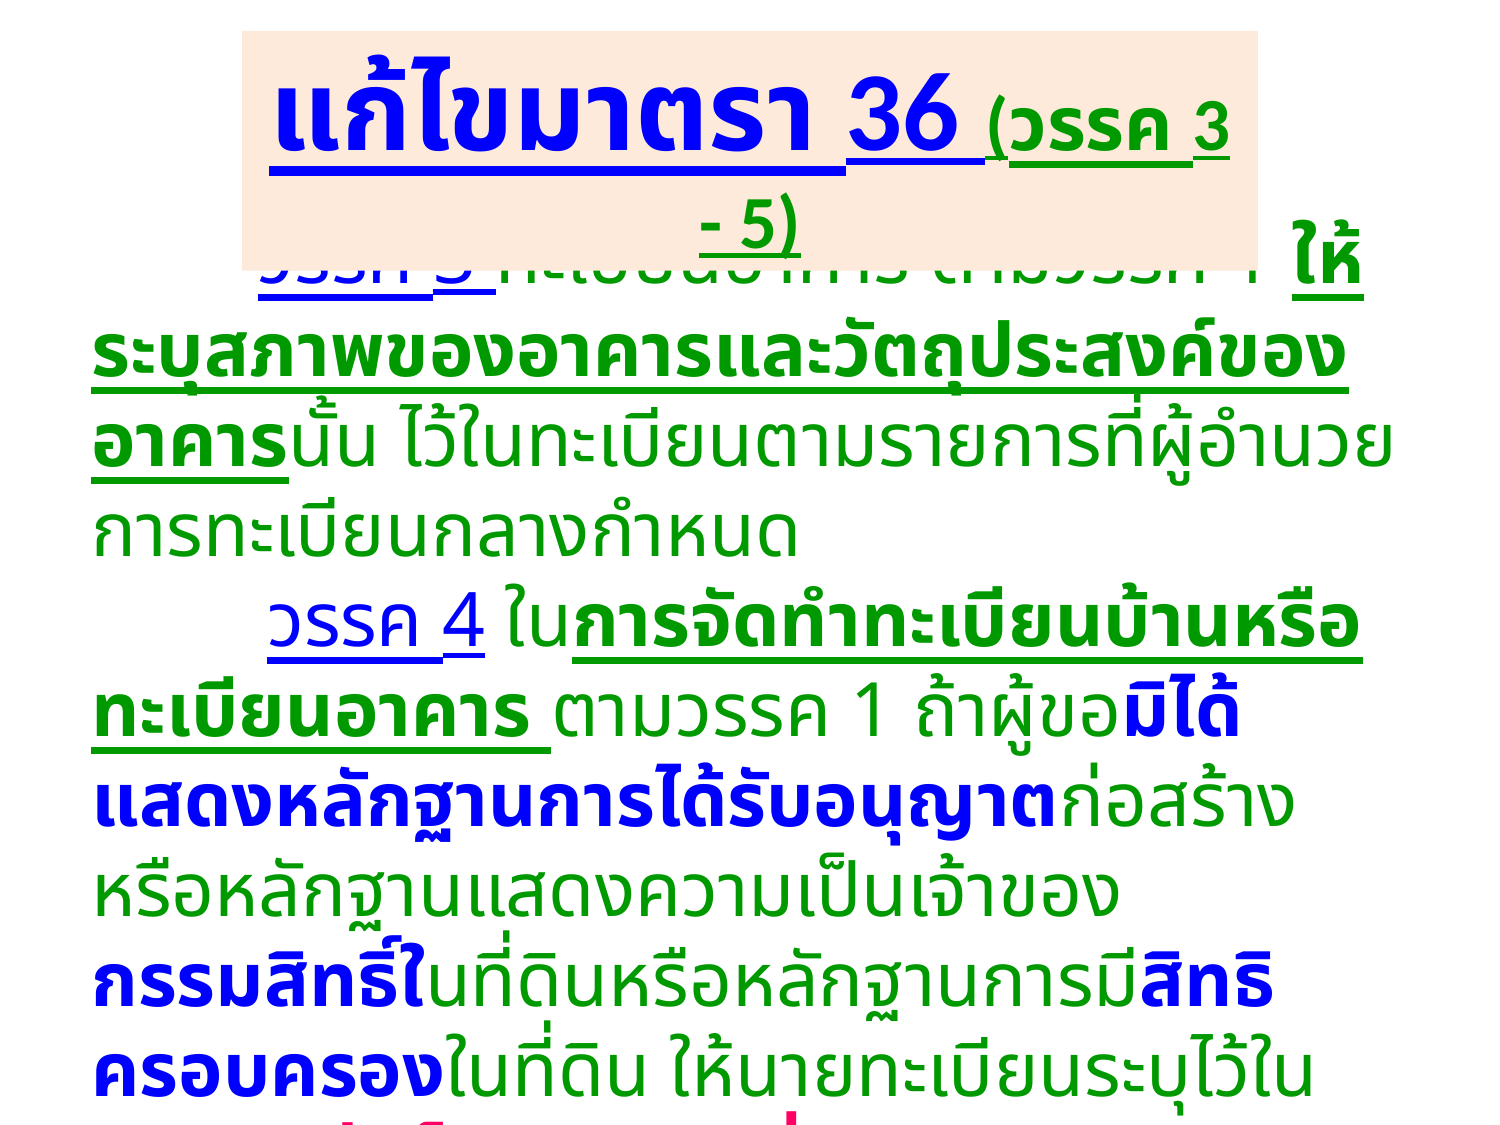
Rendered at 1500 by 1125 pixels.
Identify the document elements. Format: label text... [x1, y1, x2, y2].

text_box แก้ไขมาตรา 36 (วรรค 3 - 5) [242, 30, 1258, 271]
text_box วรรค 3 ทะเบียนอาคาร ตามวรรค 1 ให้ระบุสภาพของอาคารและวัตถุประสงค์ของอาคารนั้น ไว้ในทะเบียนตามรายการที่ผู้อำนวยการทะเบียนกลางกำหนด วรรค 4 ในการจัดทำทะเบียนบ้านหรือทะเบียนอาคาร ตามวรรค 1 ถ้าผู้ขอมิได้แสดงหลักฐานการได้รับอนุญาตก่อสร้าง หรือหลักฐานแสดงความเป็นเจ้าของกรรมสิทธิ์ในที่ดินหรือหลักฐานการมีสิทธิครอบครองในที่ดิน ให้นายทะเบียนระบุไว้ในทะเบียนว่าเป็นทะเบียนชั่วคราว วรรค 5 การจัดทำทะเบียนบ้านและทะเบียนอาคารให้เป็นไปตามระเบียบที่ผู้อำนวยการทะเบียนกลางกำหนด” [76, 184, 1436, 1125]
